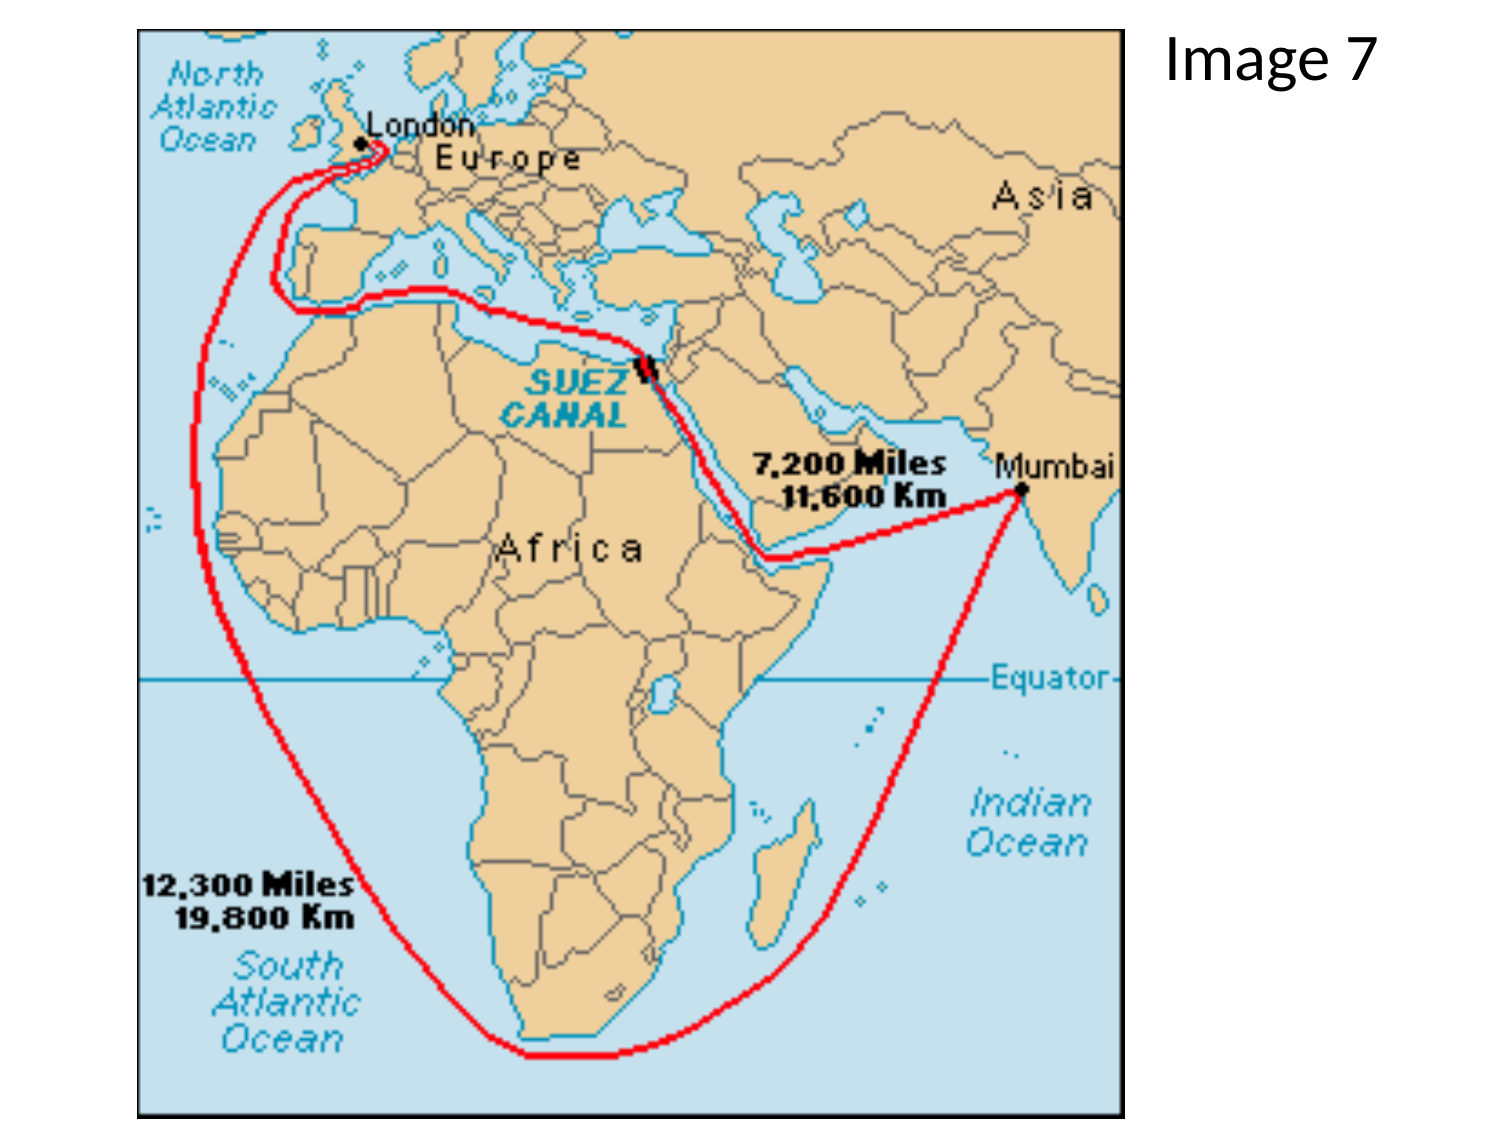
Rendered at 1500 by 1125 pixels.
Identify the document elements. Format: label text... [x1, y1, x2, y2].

picture [137, 29, 1126, 1120]
text_box Image 7 [1149, 6, 1500, 101]
